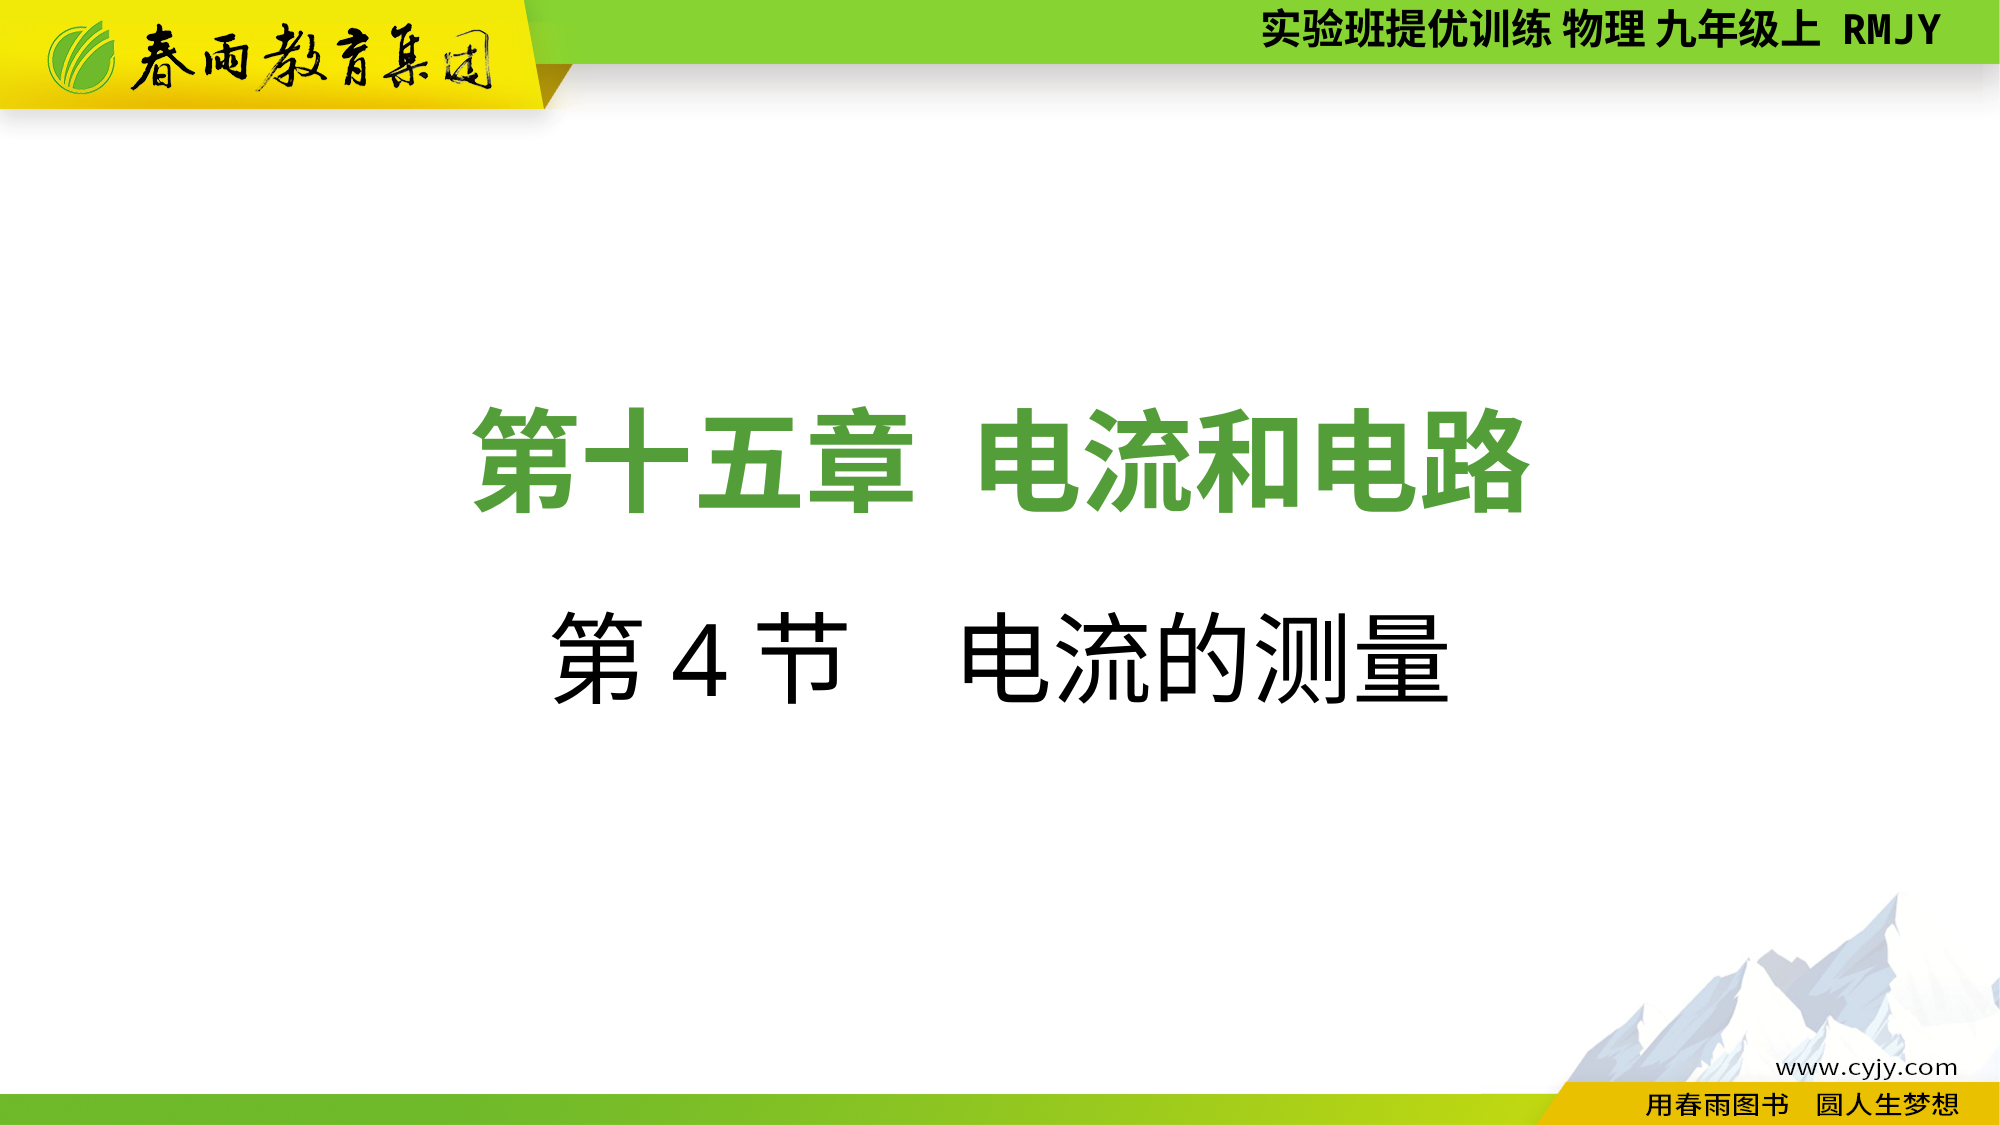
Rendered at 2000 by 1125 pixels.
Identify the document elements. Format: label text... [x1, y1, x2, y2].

picture [0, 0, 2000, 1125]
text_box 第十五章 电流和电路 [54, 316, 1946, 528]
text_box 第4节 电流的测量 [54, 528, 1946, 724]
